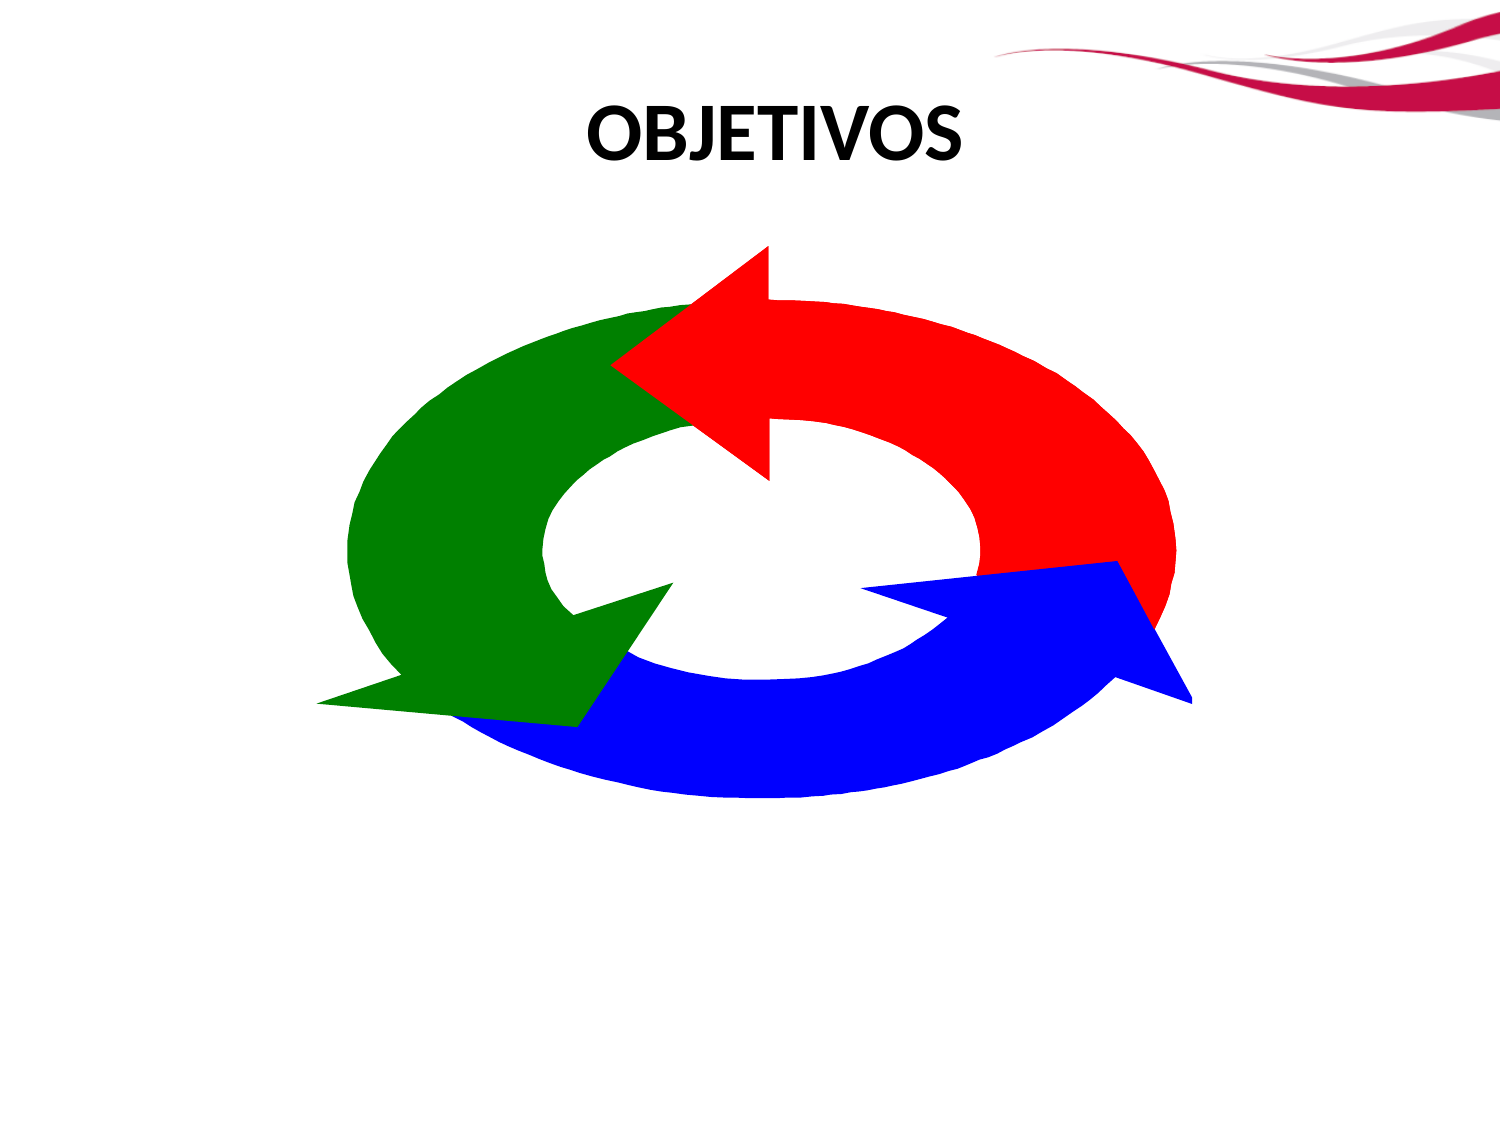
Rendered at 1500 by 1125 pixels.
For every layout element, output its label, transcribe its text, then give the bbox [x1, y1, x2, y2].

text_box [316, 245, 1193, 799]
text_box OBJETIVOS [125, 137, 1425, 238]
picture [920, 0, 1500, 140]
